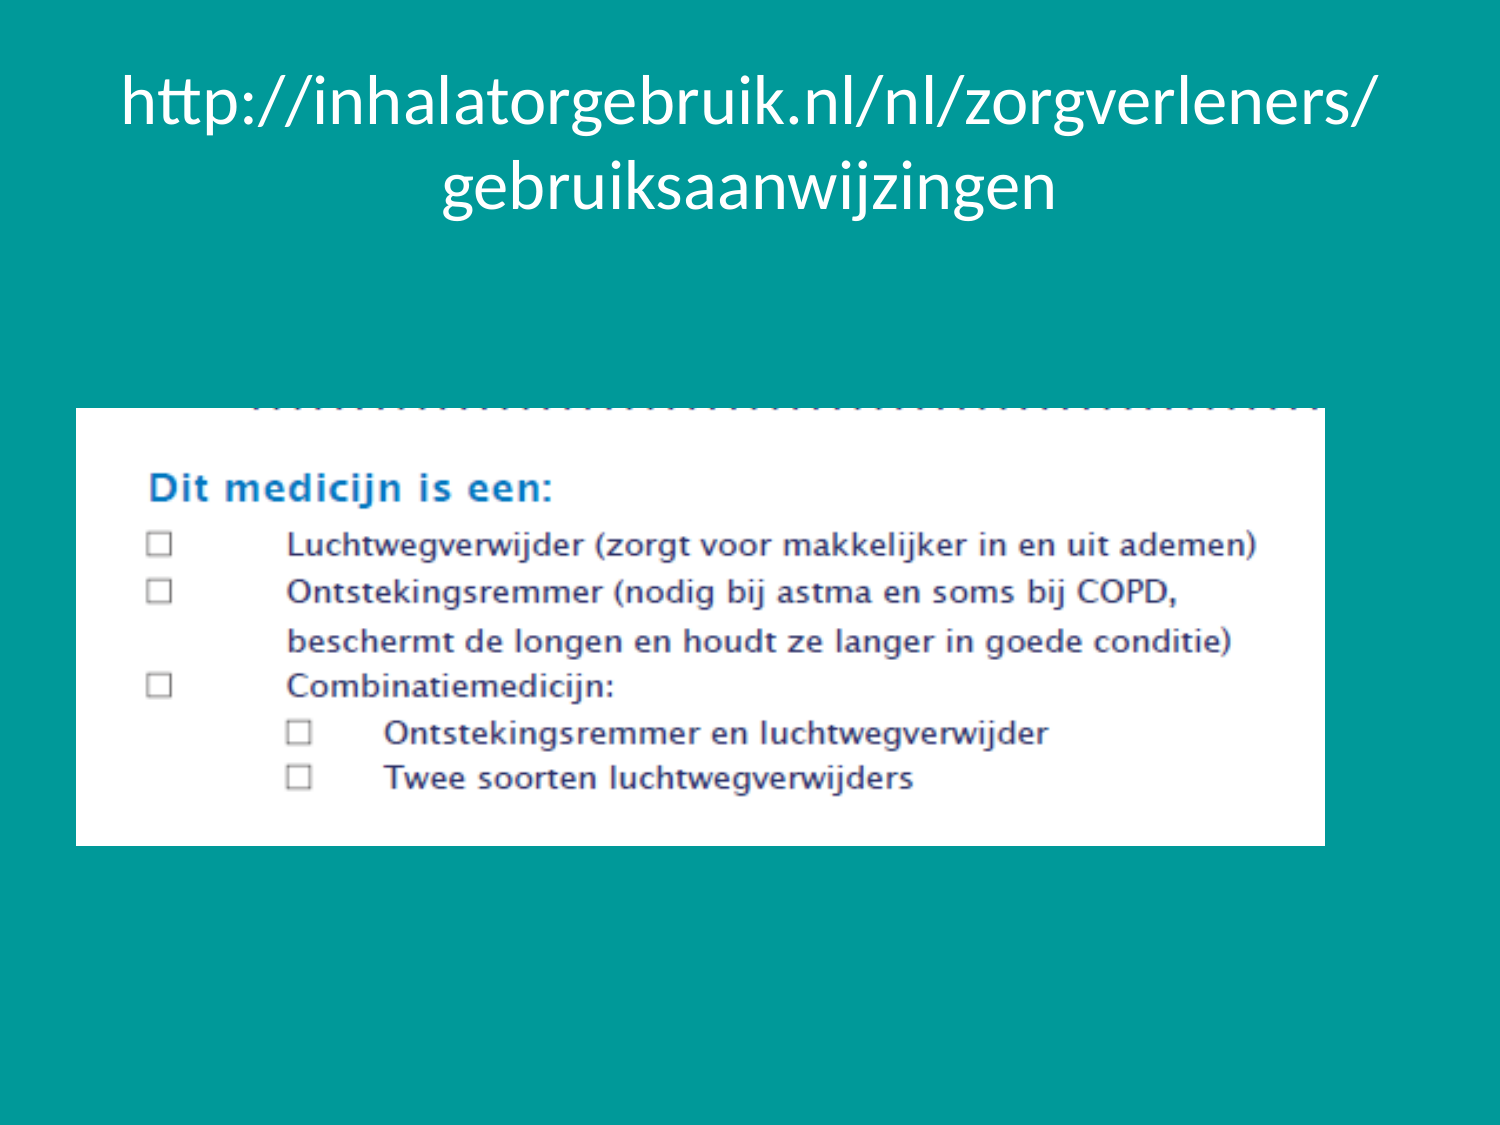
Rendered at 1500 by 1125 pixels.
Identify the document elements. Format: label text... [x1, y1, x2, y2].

title http://inhalatorgebruik.nl/nl/zorgverleners/gebruiksaanwijzingen [75, 45, 1425, 233]
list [76, 408, 1325, 847]
